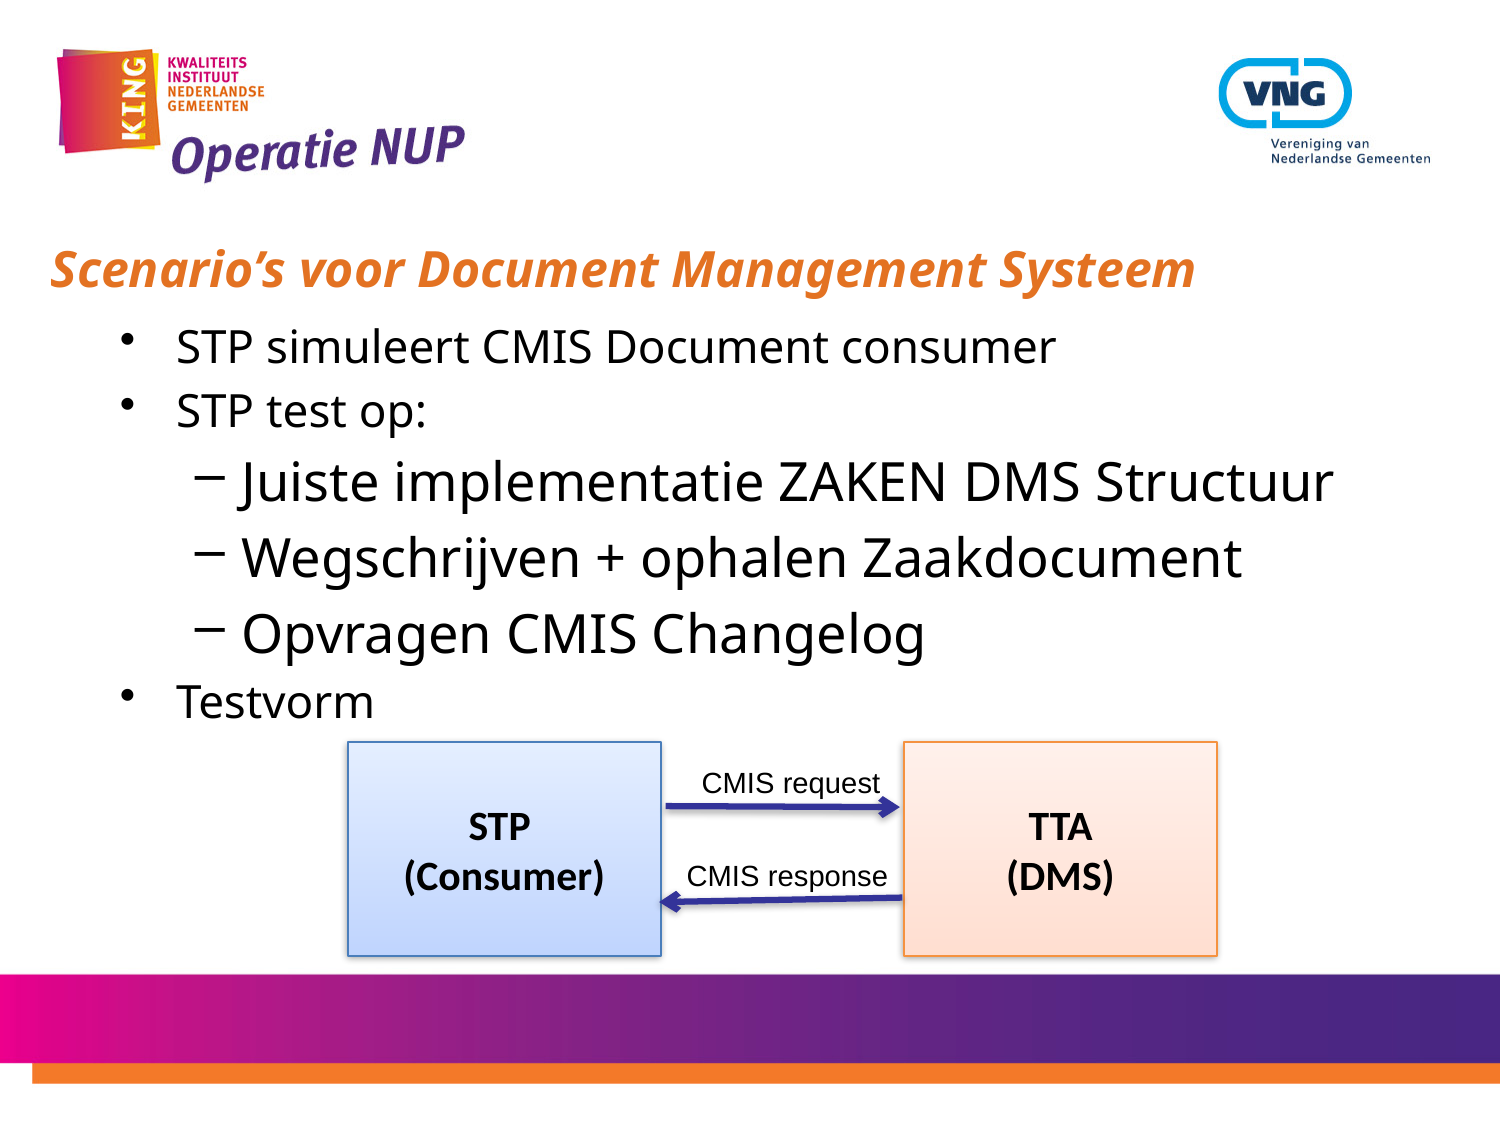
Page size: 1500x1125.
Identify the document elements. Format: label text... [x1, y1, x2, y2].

text_box STP (Consumer) [347, 741, 661, 956]
text_box CMIS response [671, 849, 904, 897]
title Scenario’s voor Document Management Systeem [35, 202, 1453, 334]
list STP simuleert CMIS Document consumer STP test op: Juiste implementatie ZAKEN DMS Structuur Wegschrijven + ophalen Zaakdocument Opvragen CMIS Changelog Testvorm [104, 309, 1500, 1090]
picture [0, 0, 1500, 1125]
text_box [658, 897, 903, 903]
text_box TTA (DMS) [904, 741, 1217, 956]
text_box CMIS request [686, 757, 896, 804]
